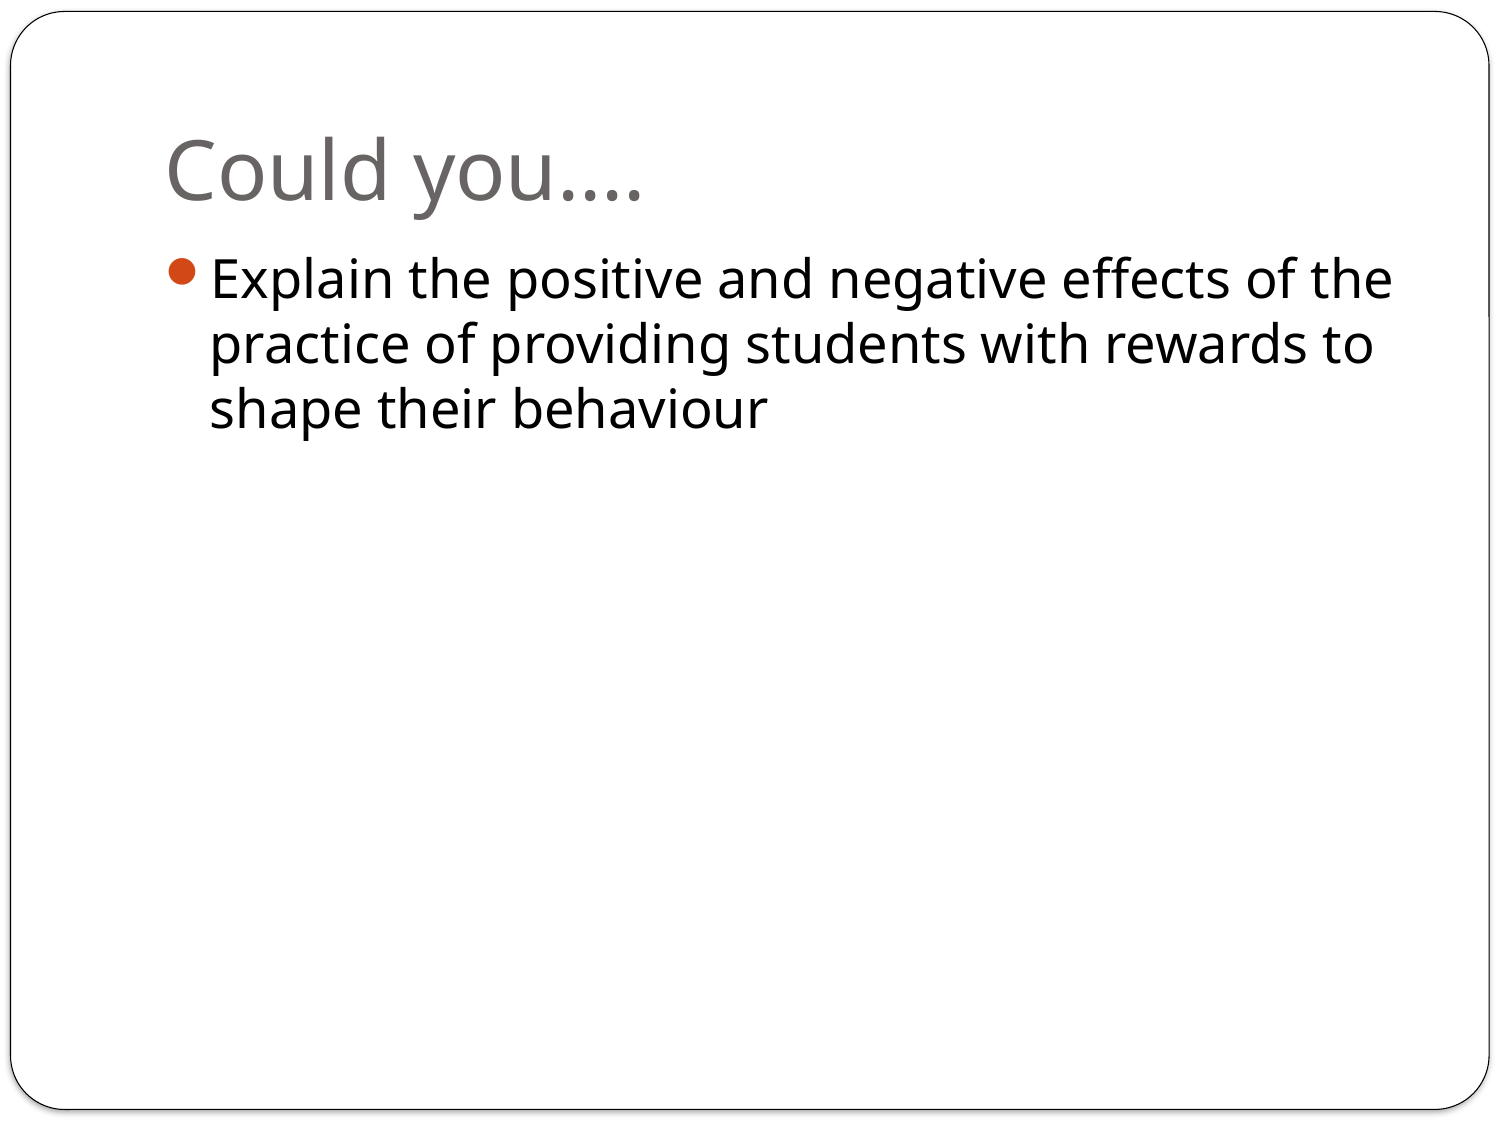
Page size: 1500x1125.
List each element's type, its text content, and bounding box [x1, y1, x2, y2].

title Could you.... [150, 45, 1425, 233]
list Explain the positive and negative effects of the practice of providing students with rewards to shape their behaviour [150, 237, 1425, 988]
